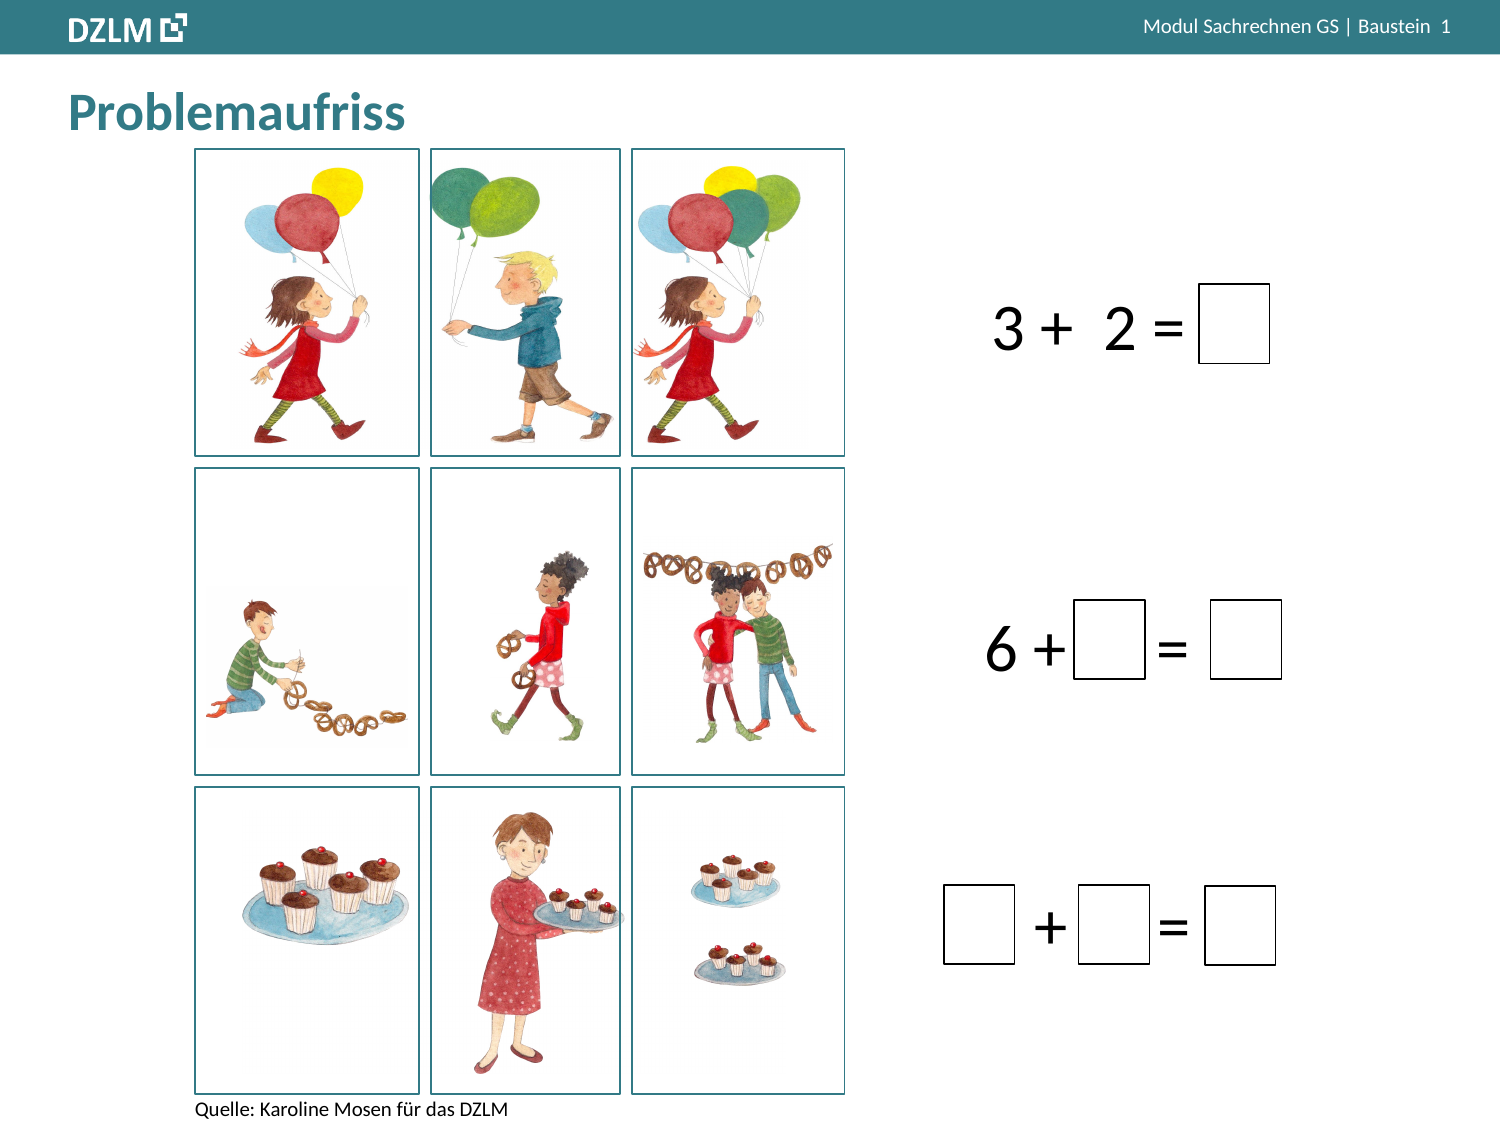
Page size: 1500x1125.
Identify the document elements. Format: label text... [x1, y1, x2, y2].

text_box [430, 786, 620, 808]
text_box 3 + 2 = [976, 275, 1216, 371]
text_box + = [989, 875, 1221, 970]
text_box 6 + = [970, 596, 1221, 692]
text_box [430, 468, 620, 776]
title Problemaufriss [53, 68, 1436, 149]
text_box [430, 1082, 620, 1094]
text_box [943, 884, 1015, 965]
picture [229, 160, 810, 449]
text_box [430, 149, 620, 159]
text_box Quelle: Karoline Mosen für das DZLM [179, 1088, 524, 1125]
text_box [631, 149, 845, 457]
text_box [194, 786, 420, 1088]
text_box [631, 786, 845, 1094]
text_box [1078, 884, 1150, 965]
picture [206, 585, 408, 748]
picture [489, 550, 594, 741]
text_box [1210, 600, 1282, 680]
picture [643, 536, 833, 743]
text_box [1074, 600, 1145, 680]
text_box [194, 468, 420, 776]
text_box [1198, 284, 1270, 364]
text_box [1204, 885, 1276, 965]
text_box [631, 468, 845, 776]
picture [241, 810, 786, 1074]
text_box [194, 149, 420, 457]
